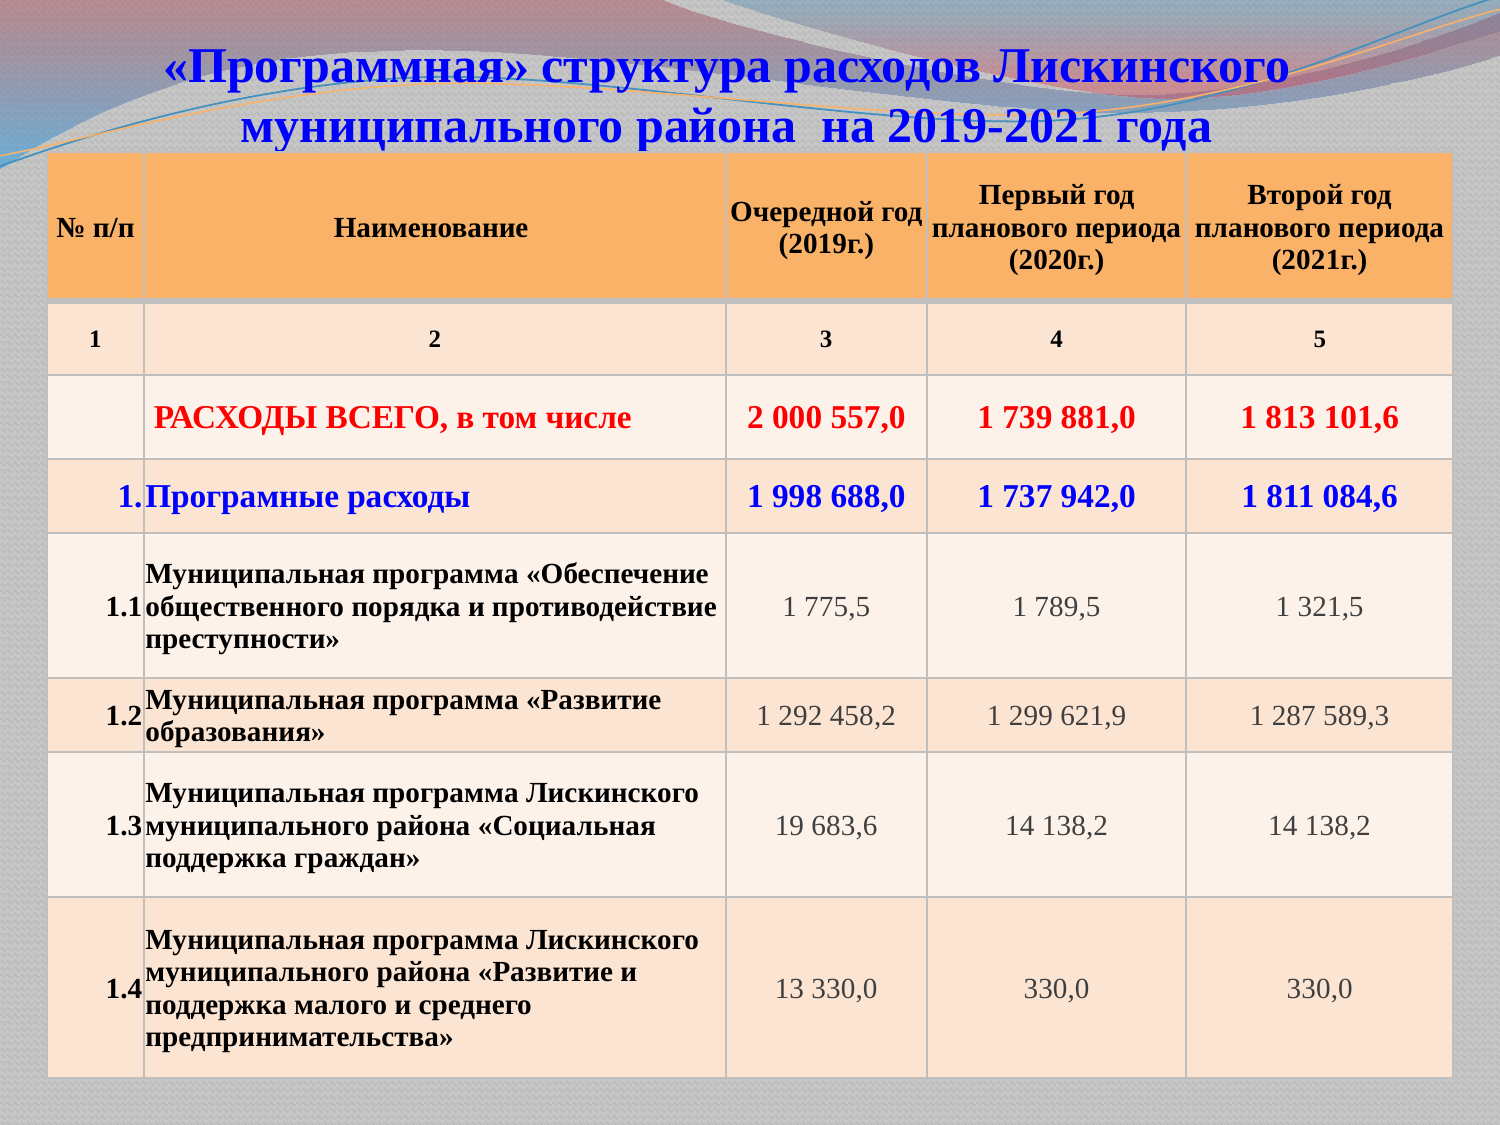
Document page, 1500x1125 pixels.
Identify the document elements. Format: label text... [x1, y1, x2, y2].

table_cell Муниципальная программа «Обеспечение общественного порядка и противодействие преступности» [145, 534, 725, 677]
table_header № п/п [48, 153, 143, 298]
table_cell 1 [48, 304, 143, 374]
table_cell 1 299 621,9 [928, 679, 1185, 751]
table_header Второй год планового периода (2021г.) [1187, 153, 1452, 298]
table_cell 5 [1187, 304, 1452, 374]
table_cell 2 [145, 304, 725, 374]
table_cell 1 775,5 [727, 534, 926, 677]
table_header Первый год планового периода (2020г.) [928, 153, 1185, 298]
table_cell Муниципальная программа Лискинского муниципального района «Развитие и поддержка малого и среднего предпринимательства» [145, 898, 725, 1077]
table_cell 1 292 458,2 [727, 679, 926, 751]
table_cell Муниципальная программа «Развитие образования» [145, 679, 725, 751]
table_cell 1.2 [48, 679, 143, 751]
table_cell 330,0 [928, 898, 1185, 1077]
table_cell 14 138,2 [928, 753, 1185, 896]
table_cell 1.3 [48, 753, 143, 896]
table_cell 1. [48, 460, 143, 532]
table_cell 1 813 101,6 [1187, 376, 1452, 458]
table_cell РАСХОДЫ ВСЕГО, в том числе [145, 376, 725, 458]
table_cell 1 811 084,6 [1187, 460, 1452, 532]
table_cell Програмные расходы [145, 460, 725, 532]
table_cell 3 [727, 304, 926, 374]
title «Программная» структура расходов Лискинского муниципального района на 2019-2021 года [35, 35, 1418, 153]
table_cell 1 321,5 [1187, 534, 1452, 677]
table_cell 19 683,6 [727, 753, 926, 896]
table_cell 14 138,2 [1187, 753, 1452, 896]
table_cell 1 287 589,3 [1187, 679, 1452, 751]
table_cell 4 [928, 304, 1185, 374]
table_cell [48, 376, 143, 458]
table_cell 1 998 688,0 [727, 460, 926, 532]
table_header Наименование [145, 153, 725, 298]
table_cell 1.4 [48, 898, 143, 1077]
table_cell Муниципальная программа Лискинского муниципального района «Социальная поддержка граждан» [145, 753, 725, 896]
table_cell 13 330,0 [727, 898, 926, 1077]
table_cell 1 737 942,0 [928, 460, 1185, 532]
table_cell 1.1 [48, 534, 143, 677]
table_header Очередной год (2019г.) [727, 153, 926, 298]
table_cell 2 000 557,0 [727, 376, 926, 458]
table_cell 330,0 [1187, 898, 1452, 1077]
table_cell 1 739 881,0 [928, 376, 1185, 458]
table_cell 1 789,5 [928, 534, 1185, 677]
